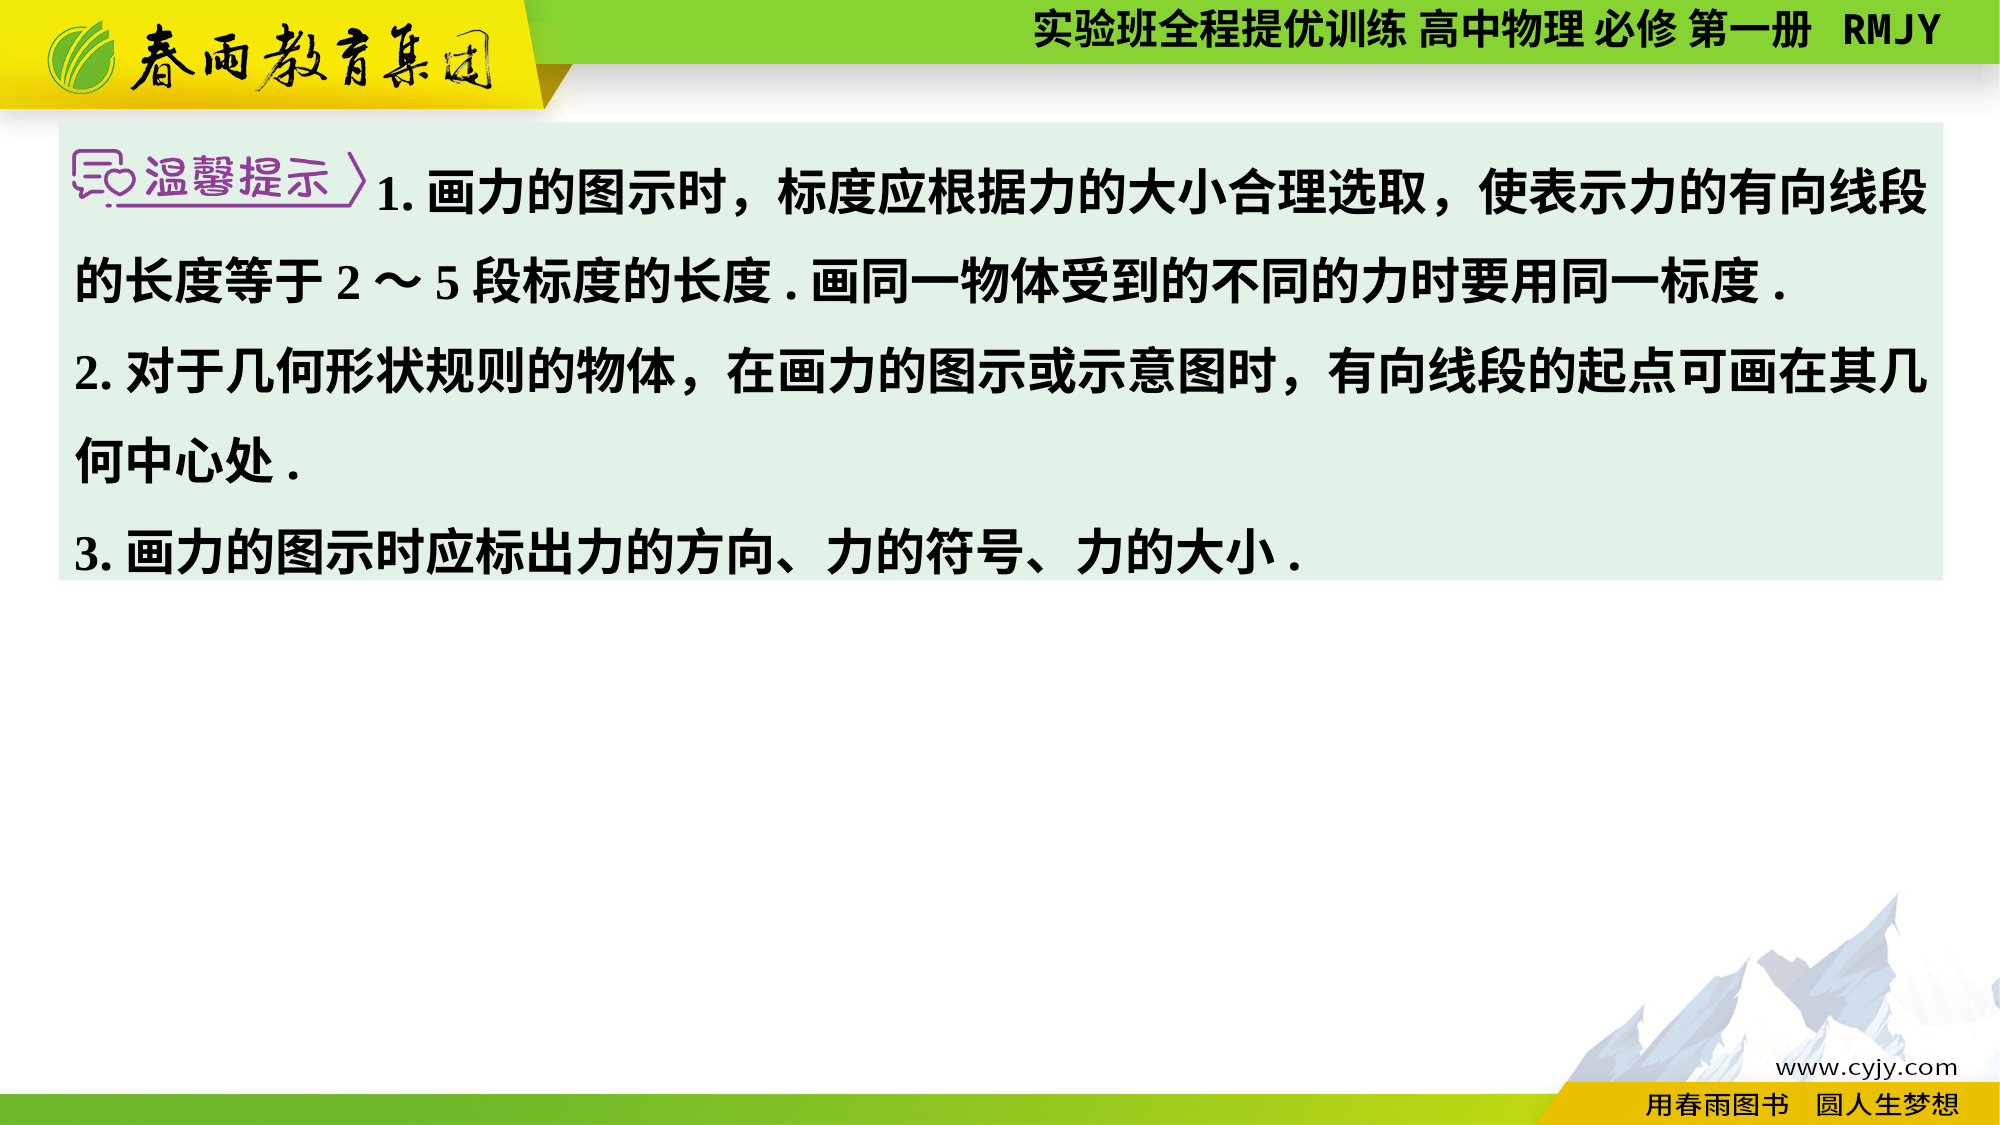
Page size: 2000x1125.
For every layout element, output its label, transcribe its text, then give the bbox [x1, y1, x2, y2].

picture [0, 0, 2000, 1125]
list 1.画力的图示时，标度应根据力的大小合理选取，使表示力的有向线段的长度等于2～5段标度的长度.画同一物体受到的不同的力时要用同一标度. 2.对于几何形状规则的物体，在画力的图示或示意图时，有向线段的起点可画在其几何中心处. 3.画力的图示时应标出力的方向、力的符号、力的大小. [59, 122, 1944, 581]
